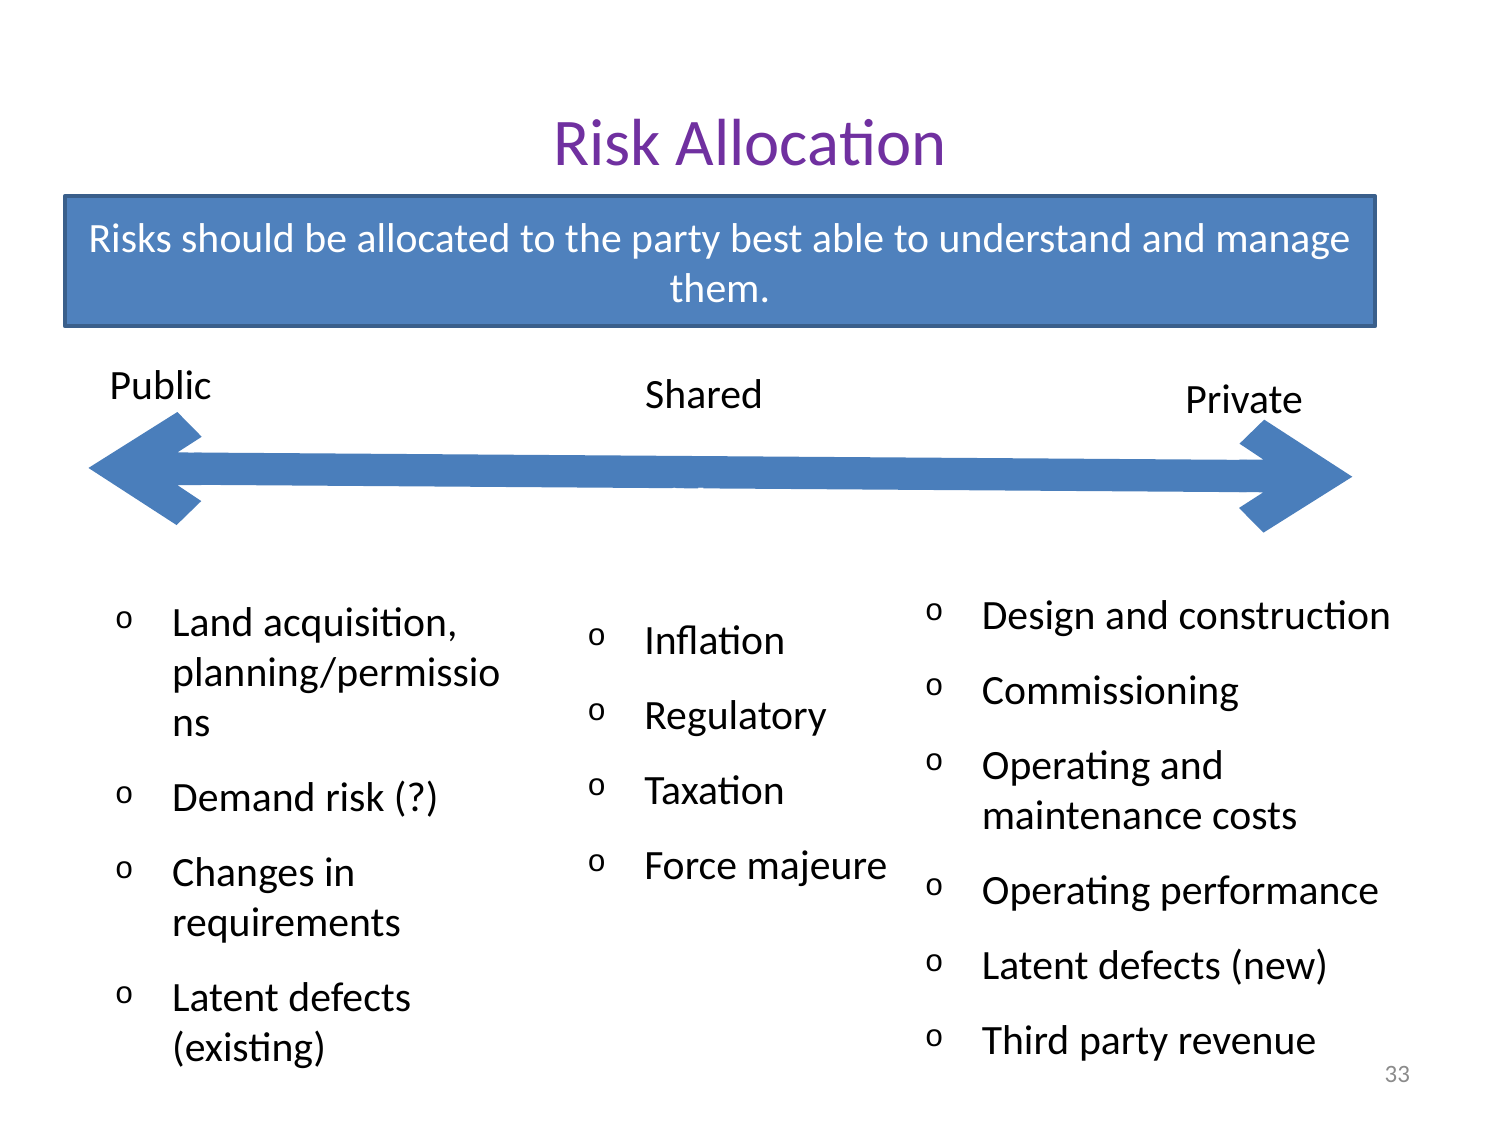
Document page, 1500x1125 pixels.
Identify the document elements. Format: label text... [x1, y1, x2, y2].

text_box Shared [630, 359, 779, 425]
text_box Design and construction Commissioning Operating and maintenance costs Operating performance Latent defects (new) Third party revenue [924, 587, 1447, 1083]
title Risk Allocation [75, 45, 1425, 233]
list Land acquisition, planning/permissions Demand risk (?) Changes in requirements Latent defects (existing) [99, 587, 525, 1050]
text_box Risk [630, 485, 750, 533]
text_box Inflation Regulatory Taxation Force majeure [587, 612, 924, 925]
text_box Public [94, 350, 227, 415]
text_box Risks should be allocated to the party best able to understand and manage them. [63, 194, 1377, 328]
text_box Private [1170, 364, 1319, 430]
slide_number 33 [1074, 1042, 1425, 1103]
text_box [88, 467, 1353, 478]
